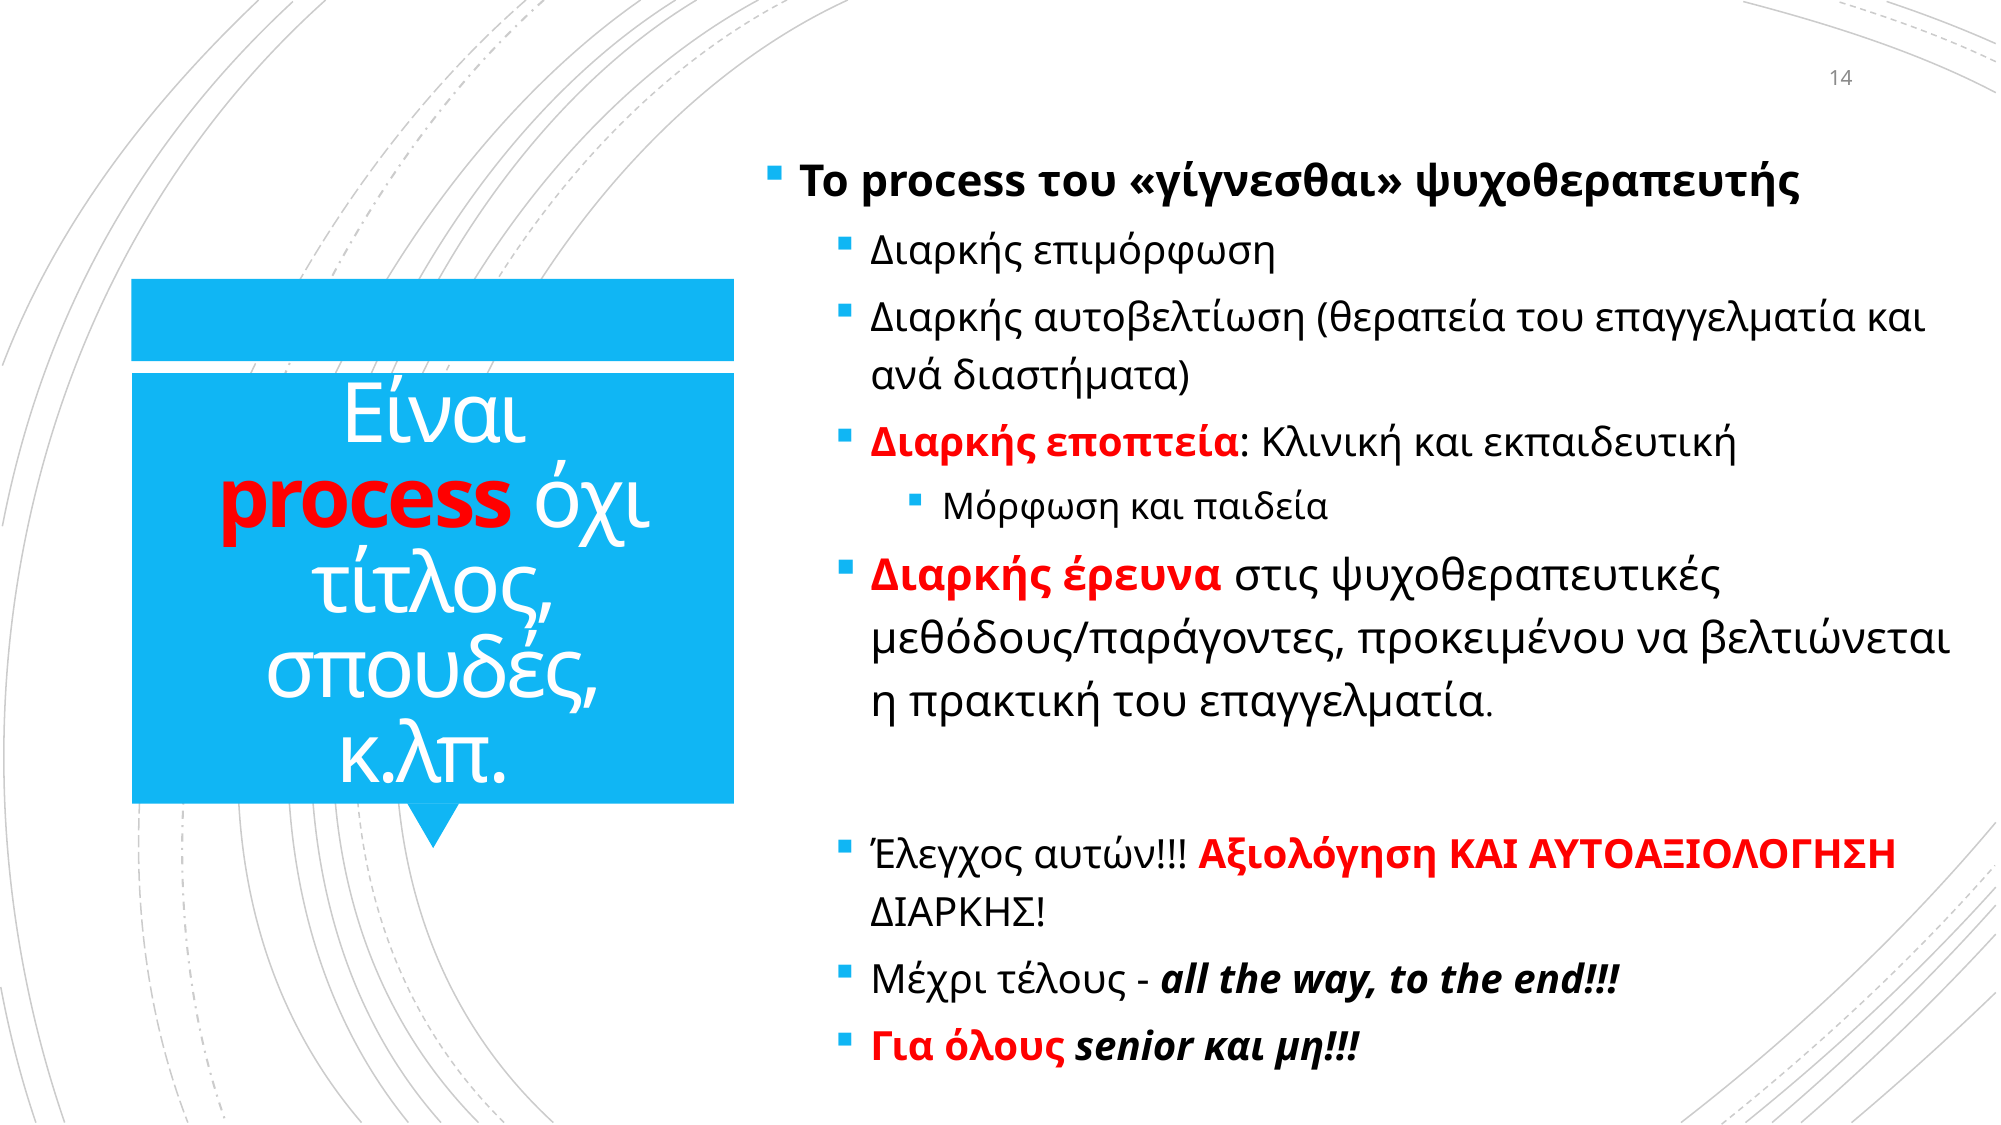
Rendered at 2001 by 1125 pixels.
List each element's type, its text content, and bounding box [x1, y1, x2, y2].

picture [393, 375, 401, 385]
list To process του «γίγνεσθαι» ψυχοθεραπευτής Διαρκής επιμόρφωση Διαρκής αυτοβελτίωση (θεραπεία του επαγγελματία και ανά διαστήματα) Διαρκής εποπτεία: Κλινική και εκπαιδευτική Μόρφωση και παιδεία Διαρκής έρευνα στις ψυχοθεραπευτικές μεθόδους/παράγοντες, προκειμένου να βελτιώνεται η πρακτική του επαγγελματία. Έλεγχος αυτών!!! Αξιολόγηση ΚΑΙ ΑΥΤOΑΞΙΟΛΟΓΗΣΗ ΔΙΑΡΚΗΣ! Μέχρι τέλους - all the way, to the end!!! Για όλους senior και μη!!! [748, 131, 2000, 1080]
title Είναι process όχι τίτλος, σπουδές, κ.λπ. [145, 385, 720, 789]
slide_number 14 [1717, 52, 1868, 105]
